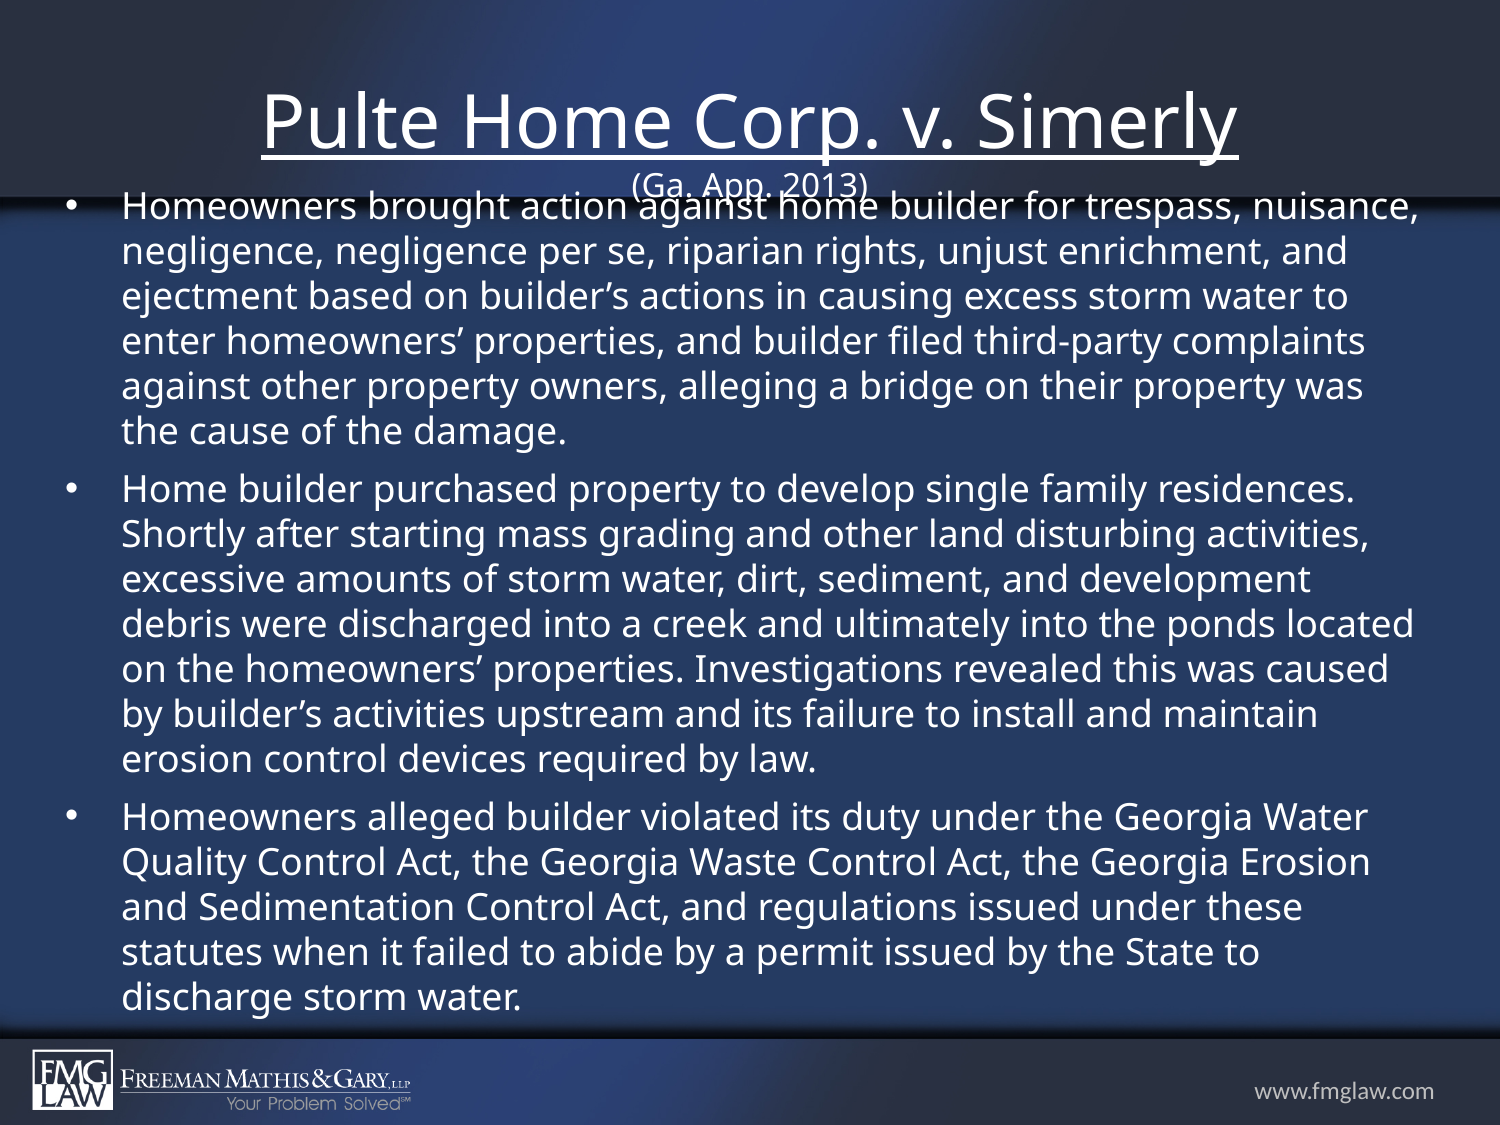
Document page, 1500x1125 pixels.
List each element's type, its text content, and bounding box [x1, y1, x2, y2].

picture [0, 0, 1500, 1125]
title Pulte Home Corp. v. Simerly (Ga. App. 2013) [75, 45, 1425, 174]
list Homeowners brought action against home builder for trespass, nuisance, negligence, negligence per se, riparian rights, unjust enrichment, and ejectment based on builder’s actions in causing excess storm water to enter homeowners’ properties, and builder filed third-party complaints against other property owners, alleging a bridge on their property was the cause of the damage. Home builder purchased property to develop single family residences. Shortly after starting mass grading and other land disturbing activities, excessive amounts of storm water, dirt, sediment, and development debris were discharged into a creek and ultimately into the ponds located on the homeowners’ properties. Investigations revealed this was caused by builder’s activities upstream and its failure to install and maintain erosion control devices required by law. Homeowners alleged builder violated its duty under the Georgia Water Quality Control Act, the Georgia Waste Control Act, the Georgia Erosion and Sedimentation Control Act, and regulations issued under these statutes when it failed to abide by a permit issued by the State to discharge storm water. [50, 174, 1438, 1050]
